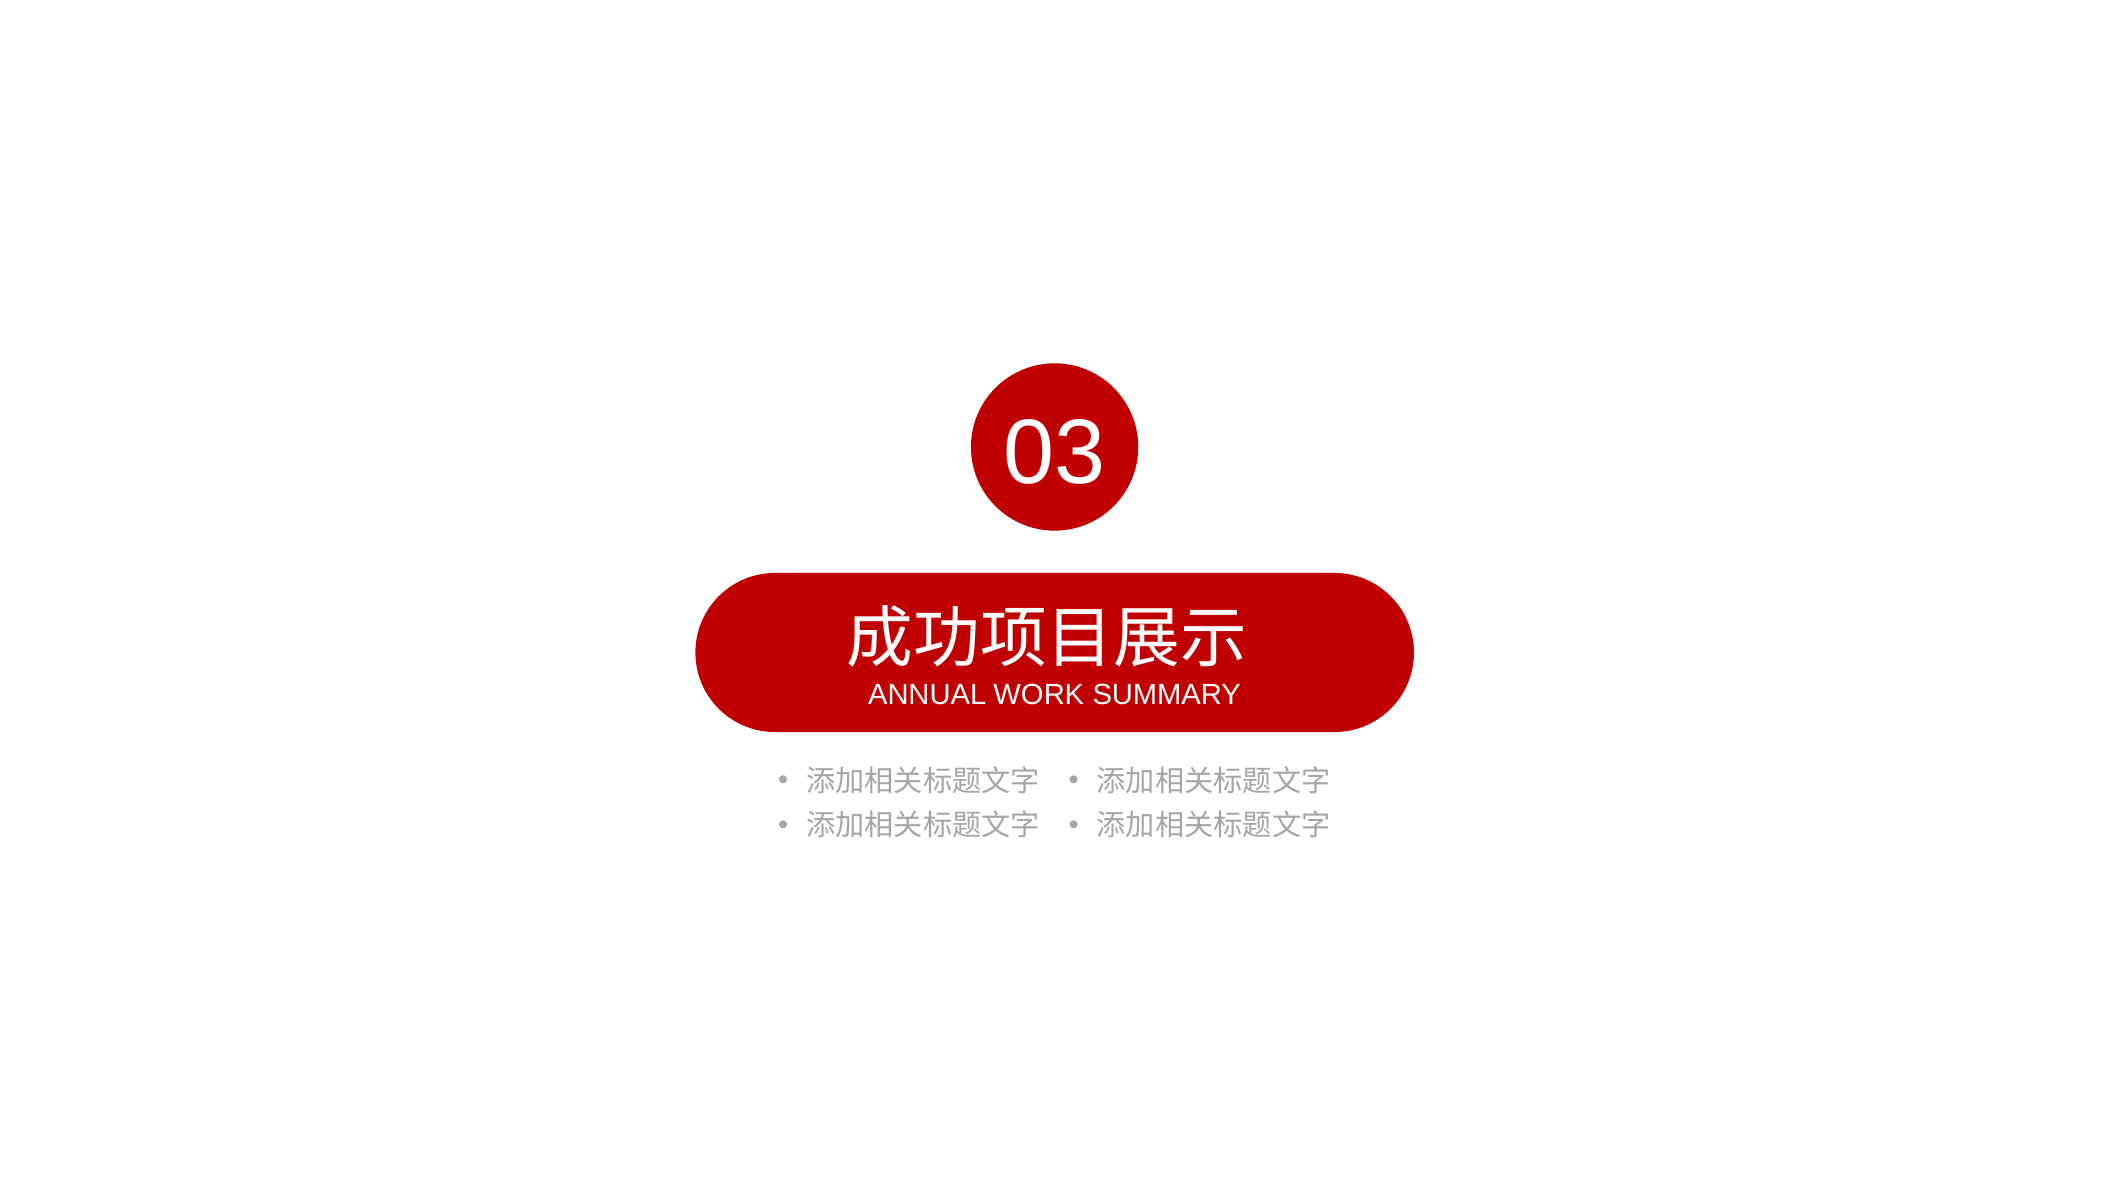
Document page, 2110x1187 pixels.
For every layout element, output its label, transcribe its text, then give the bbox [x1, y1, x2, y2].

text_box 03 [969, 362, 1140, 532]
text_box 添加相关标题文字 [777, 762, 1041, 798]
text_box 添加相关标题文字 [1068, 806, 1331, 842]
text_box 添加相关标题文字 [1068, 762, 1331, 798]
text_box 添加相关标题文字 [777, 806, 1041, 842]
text_box [694, 571, 1416, 734]
